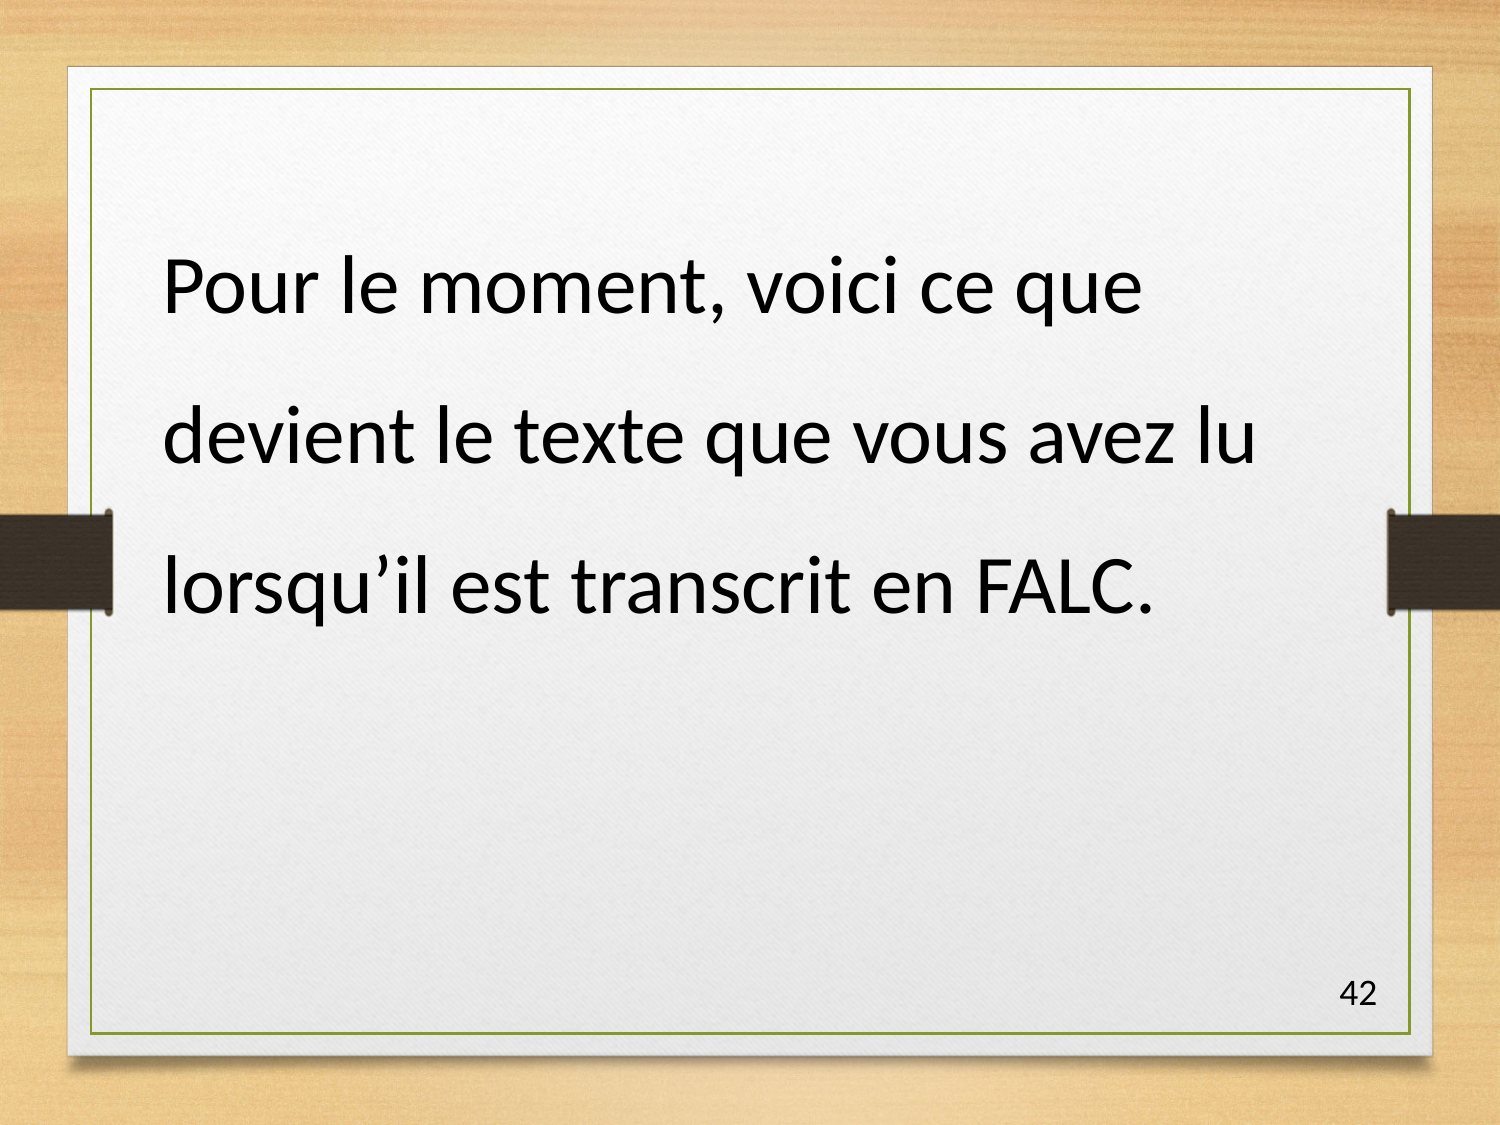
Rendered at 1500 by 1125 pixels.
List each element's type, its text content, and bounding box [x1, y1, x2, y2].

picture [0, 0, 1500, 1125]
list Pour le moment, voici ce que devient le texte que vous avez lu lorsqu’il est transcrit en FALC. [147, 172, 1353, 964]
text_box 42 [1324, 960, 1399, 1020]
